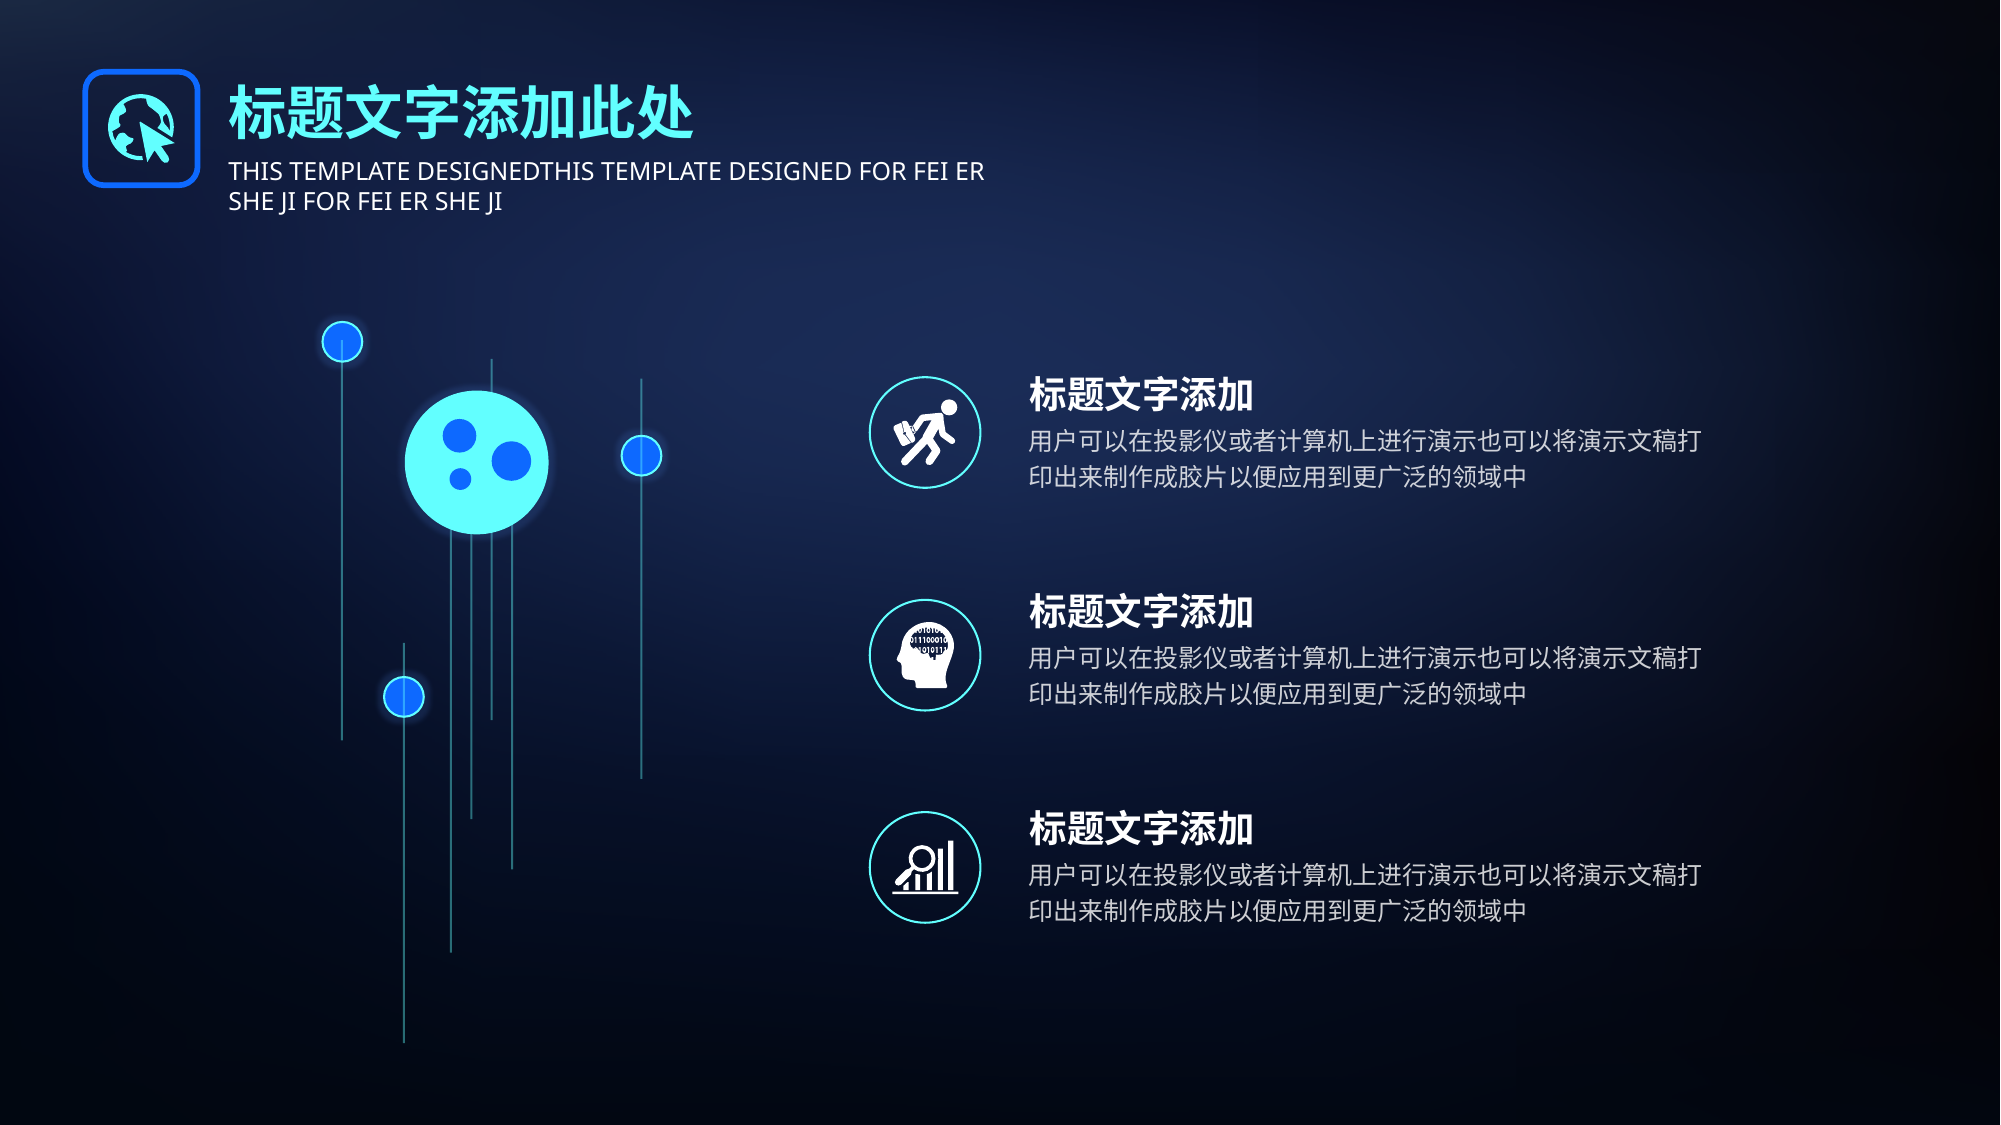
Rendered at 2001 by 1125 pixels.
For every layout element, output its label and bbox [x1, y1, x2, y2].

text_box [643, 435, 662, 476]
text_box [85, 68, 1014, 194]
text_box [405, 676, 425, 718]
text_box [405, 391, 548, 534]
picture [0, 0, 2000, 1125]
text_box [869, 788, 1725, 935]
text_box [869, 571, 1725, 718]
text_box [869, 354, 1725, 501]
text_box [621, 435, 640, 476]
text_box [321, 321, 363, 363]
text_box [383, 676, 402, 718]
